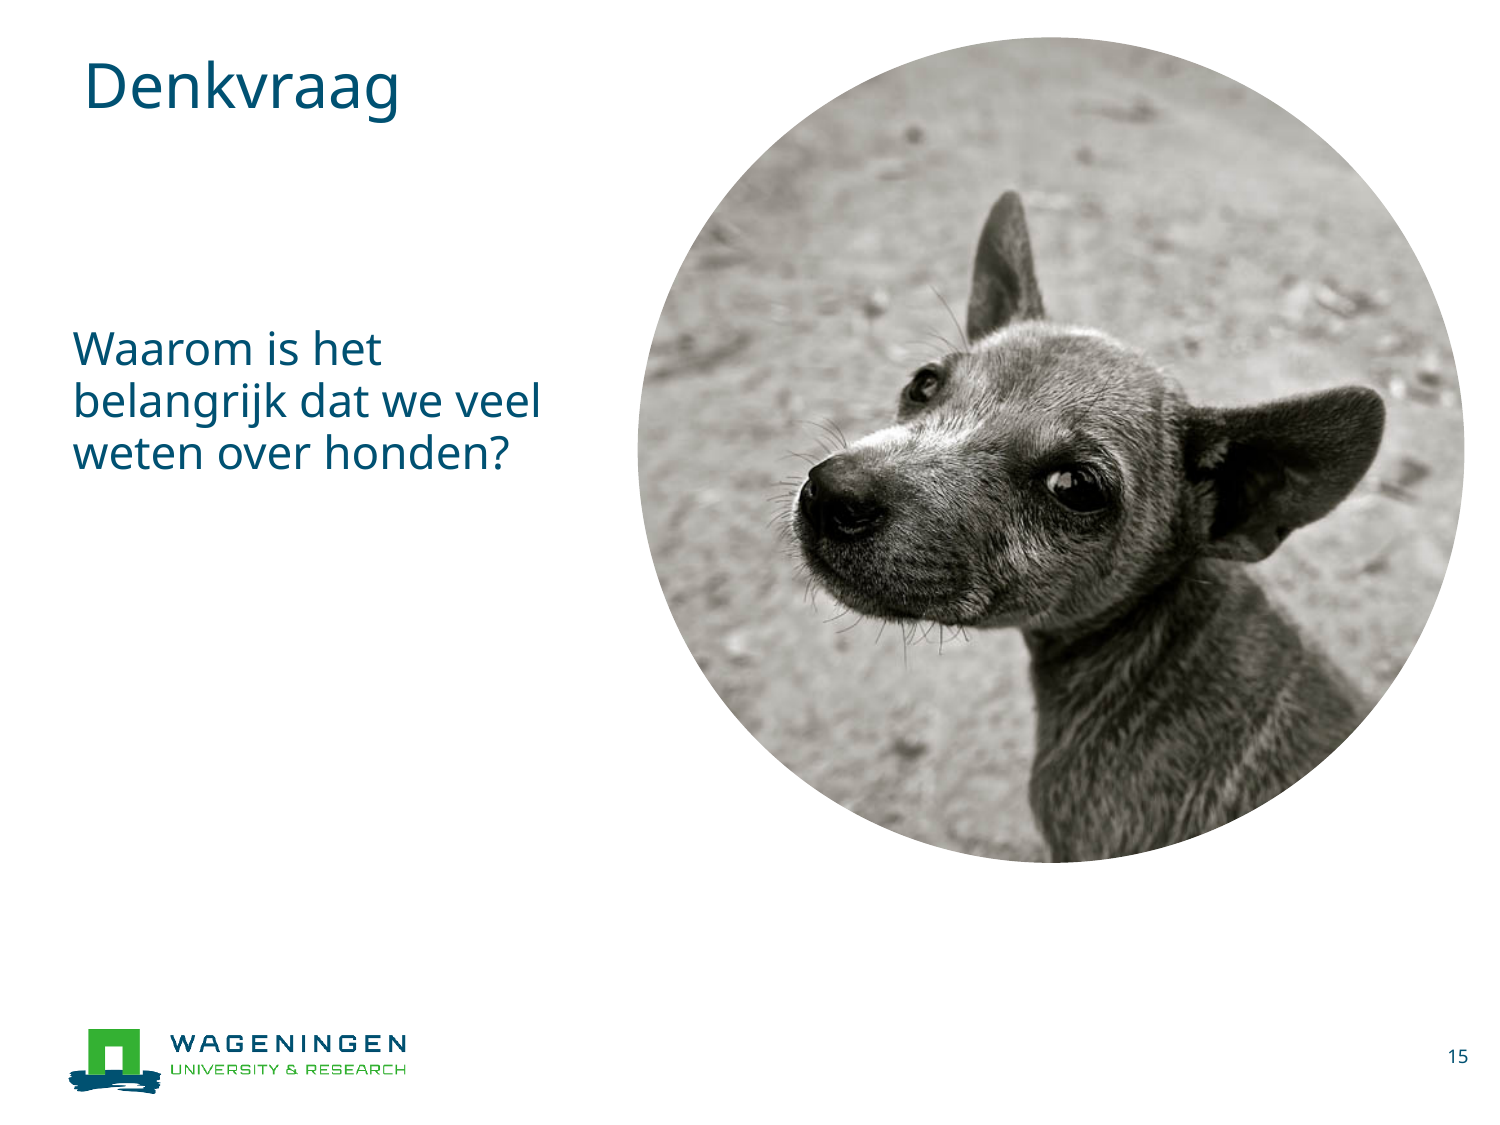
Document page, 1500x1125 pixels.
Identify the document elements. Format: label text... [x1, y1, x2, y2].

title Denkvraag [80, 37, 619, 175]
slide_number 15 [1397, 1045, 1475, 1073]
list Waarom is het belangrijk dat we veel weten over honden? [66, 314, 596, 590]
picture [0, 0, 1500, 1125]
